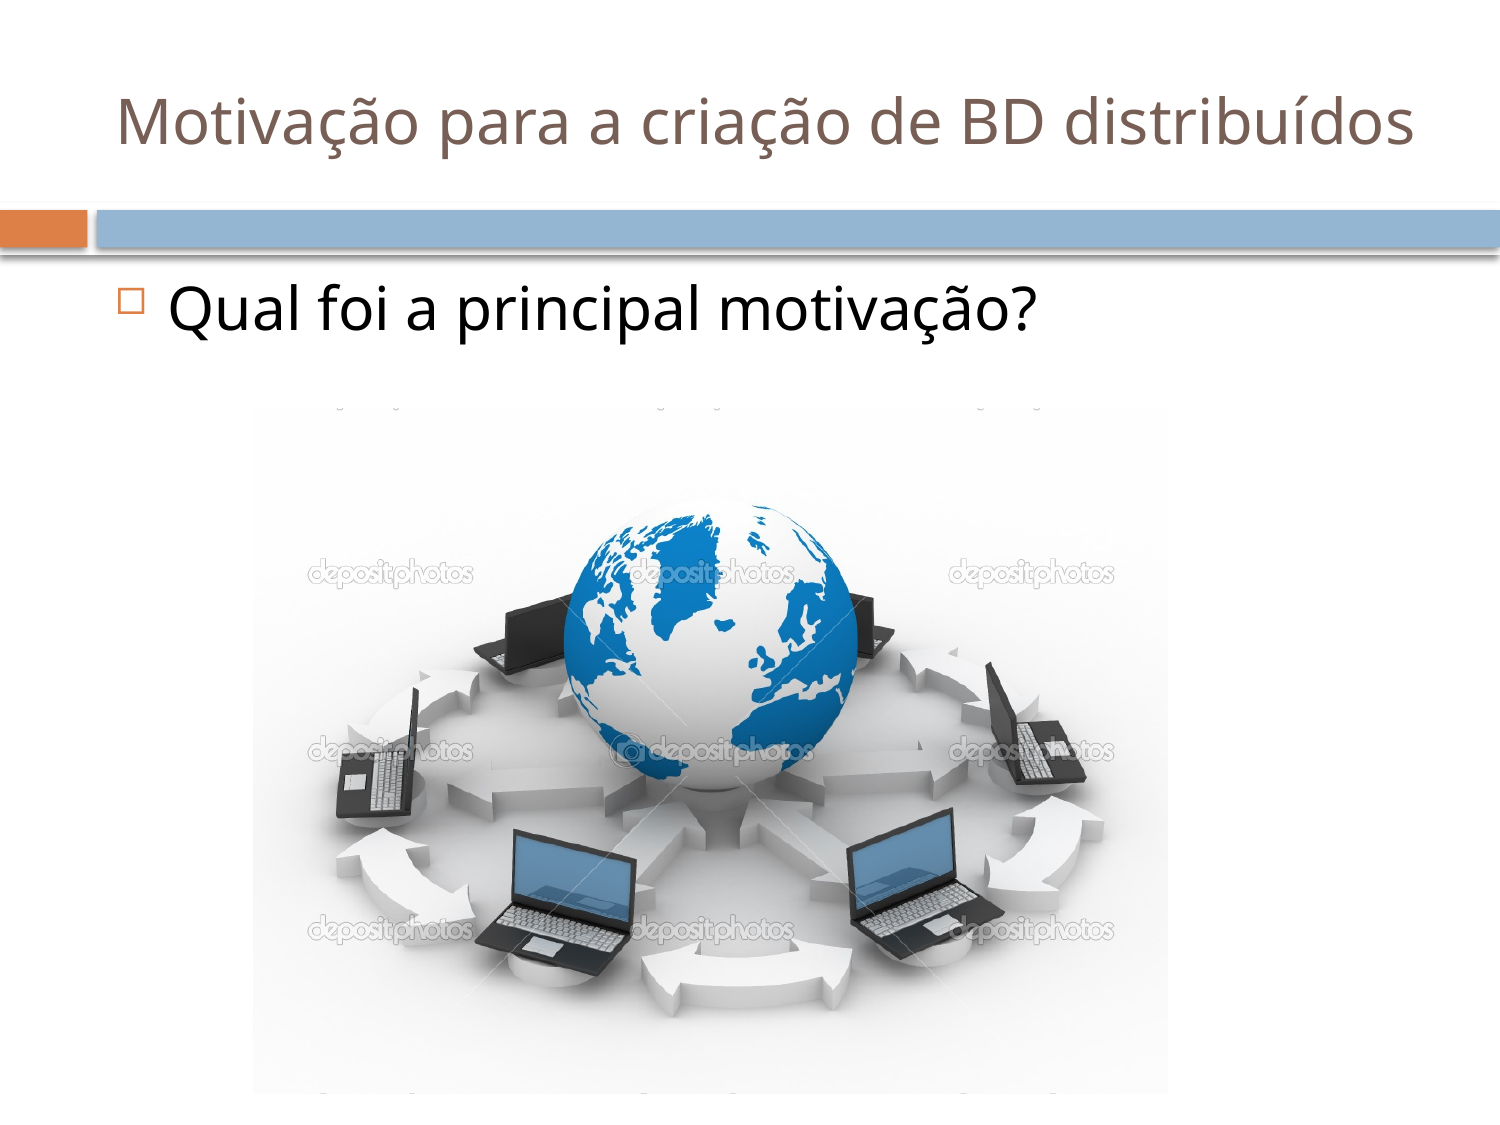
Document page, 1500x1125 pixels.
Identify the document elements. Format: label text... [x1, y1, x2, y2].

list Qual foi a principal motivação? [100, 262, 1438, 1000]
picture [253, 408, 1168, 1095]
title Motivação para a criação de BD distribuídos [100, 37, 1438, 200]
